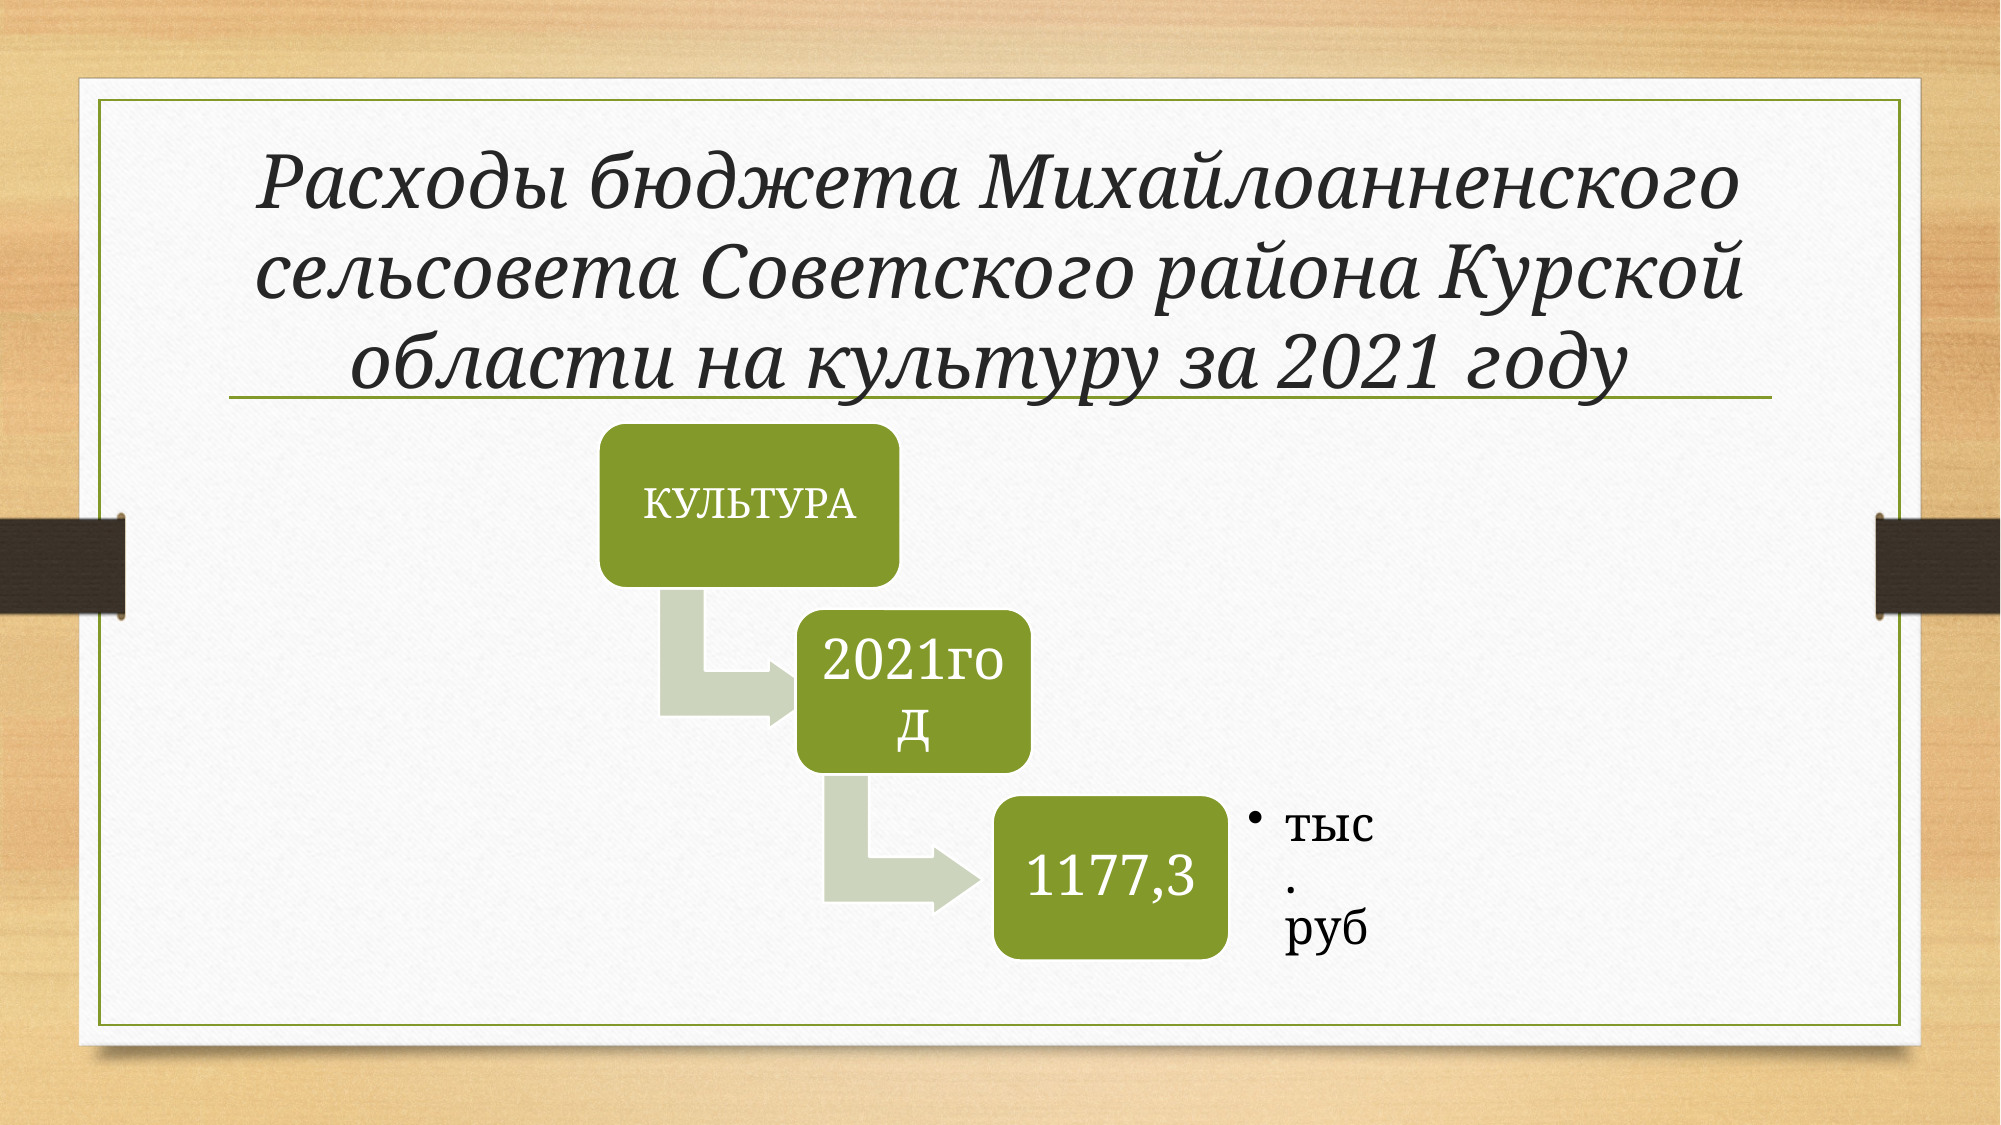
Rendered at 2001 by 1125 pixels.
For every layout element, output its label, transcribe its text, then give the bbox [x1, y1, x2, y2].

title Расходы бюджета Михайлоанненского сельсовета Советского района Курской области на культуру за 2021 году [212, 161, 1788, 375]
picture [0, 0, 2001, 1125]
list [212, 419, 1788, 964]
